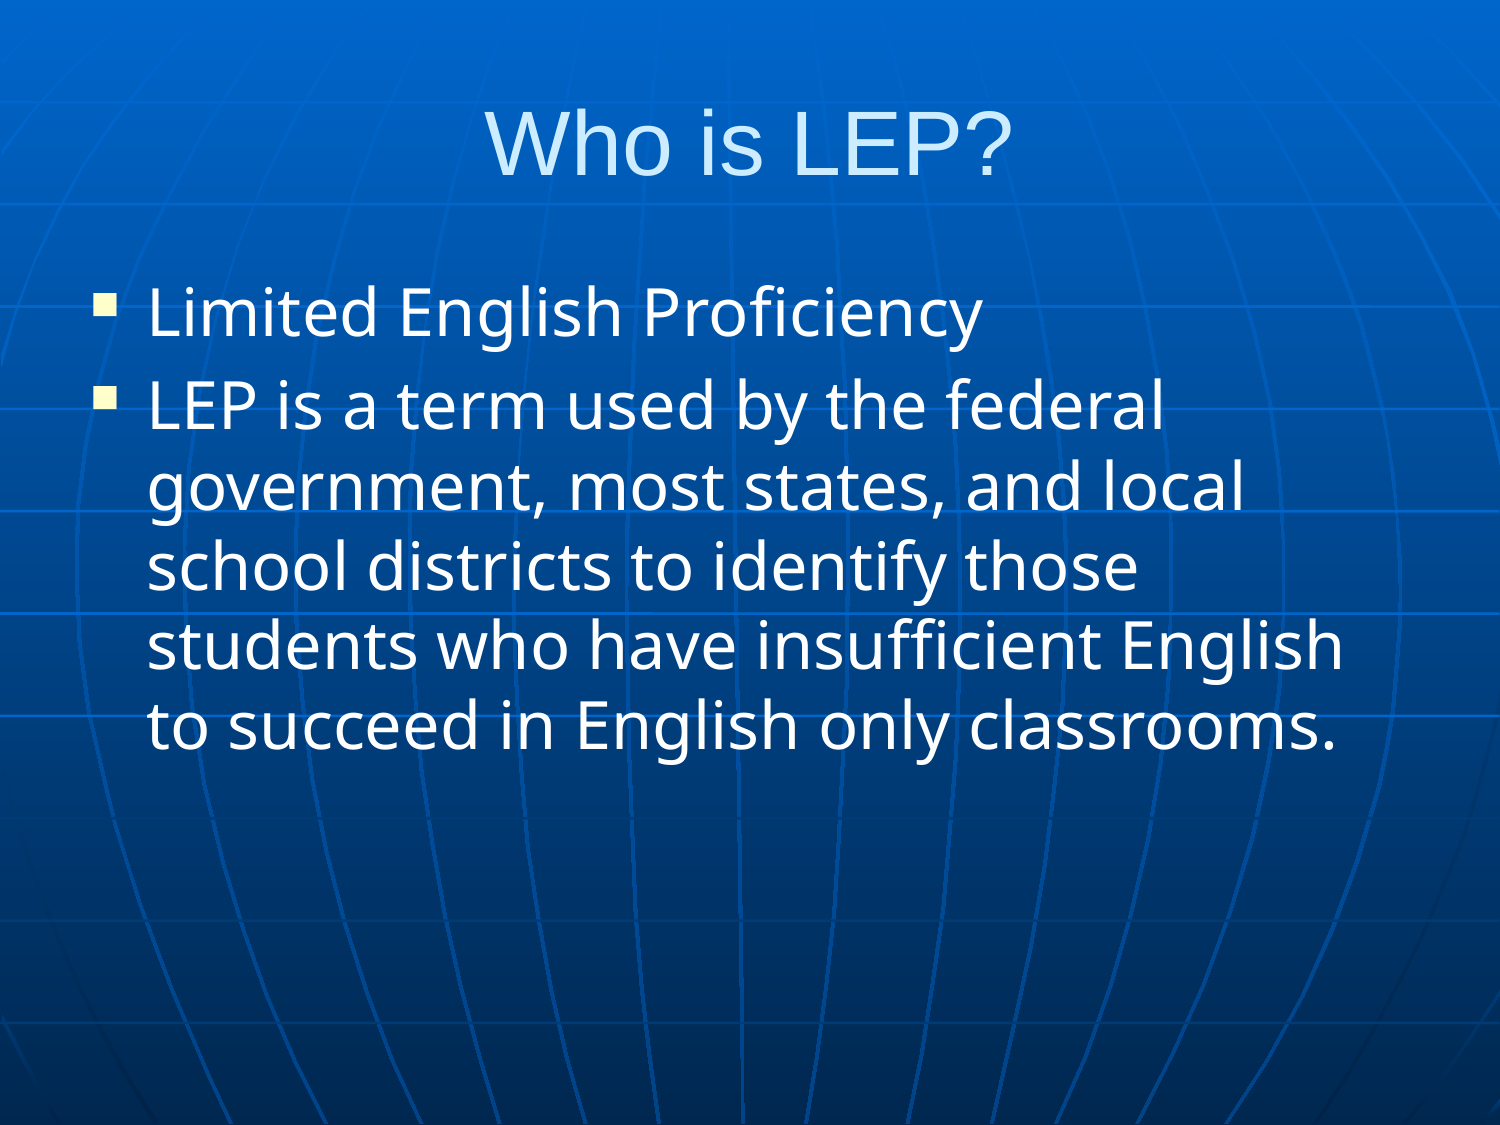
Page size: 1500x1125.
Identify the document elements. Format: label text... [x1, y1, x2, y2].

list Limited English Proficiency LEP is a term used by the federal government, most states, and local school districts to identify those students who have insufficient English to succeed in English only classrooms. [75, 262, 1425, 1006]
title Who is LEP? [75, 45, 1425, 233]
